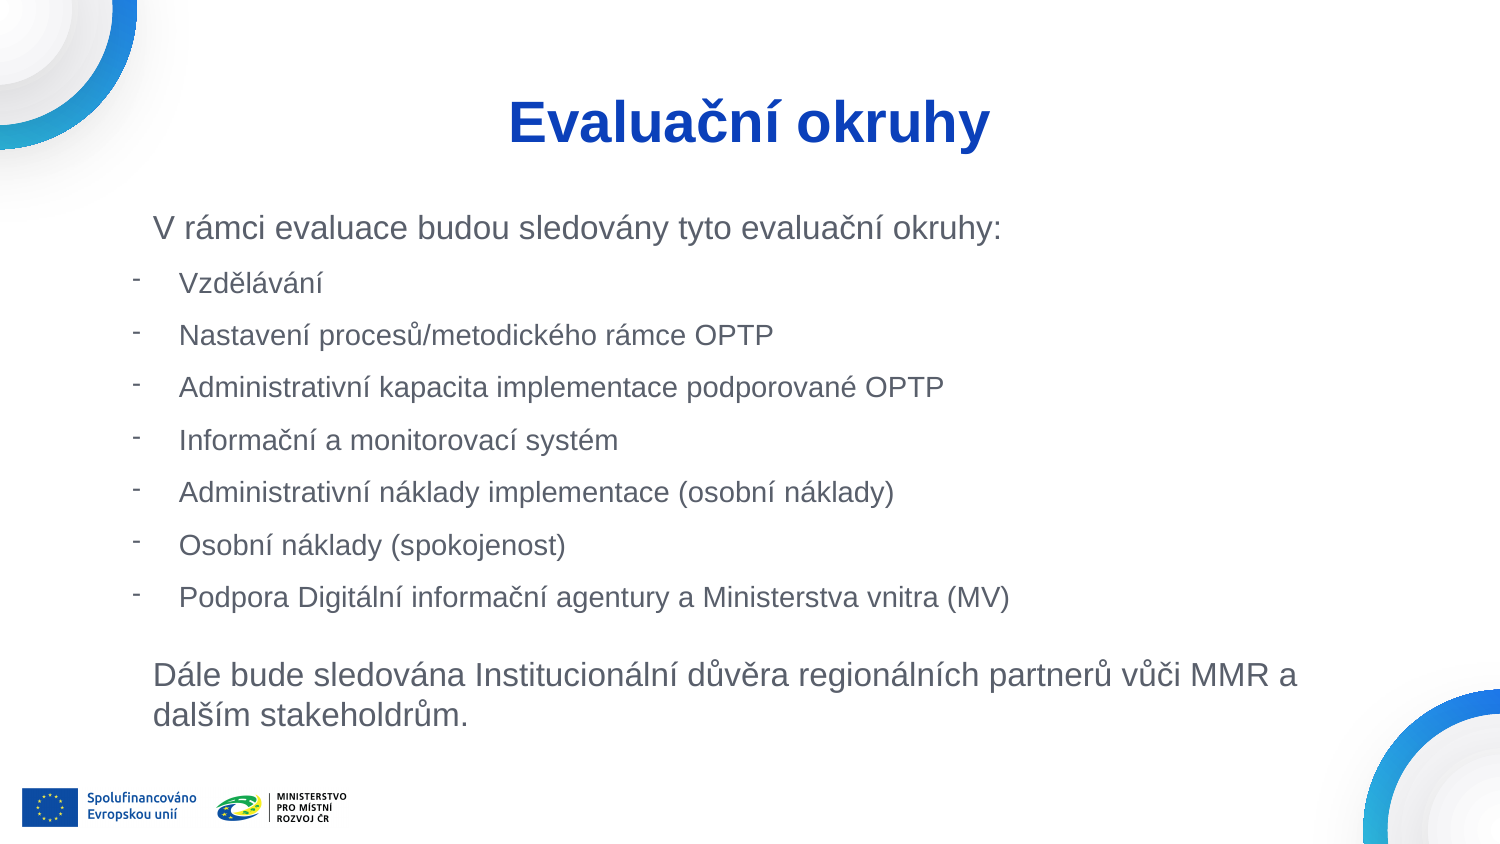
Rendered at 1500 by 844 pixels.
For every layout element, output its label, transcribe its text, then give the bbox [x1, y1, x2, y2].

subtitle V rámci evaluace budou sledovány tyto evaluační okruhy: Vzdělávání Nastavení procesů/metodického rámce OPTP Administrativní kapacita implementace podporované OPTP Informační a monitorovací systém Administrativní náklady implementace (osobní náklady) Osobní náklady (spokojenost) Podpora Digitální informační agentury a Ministerstva vnitra (MV) Dále bude sledována Institucionální důvěra regionálních partnerů vůči MMR a dalším stakeholdrům. [116, 189, 1383, 751]
title Evaluační okruhy [116, 88, 1383, 150]
picture [21, 787, 349, 828]
